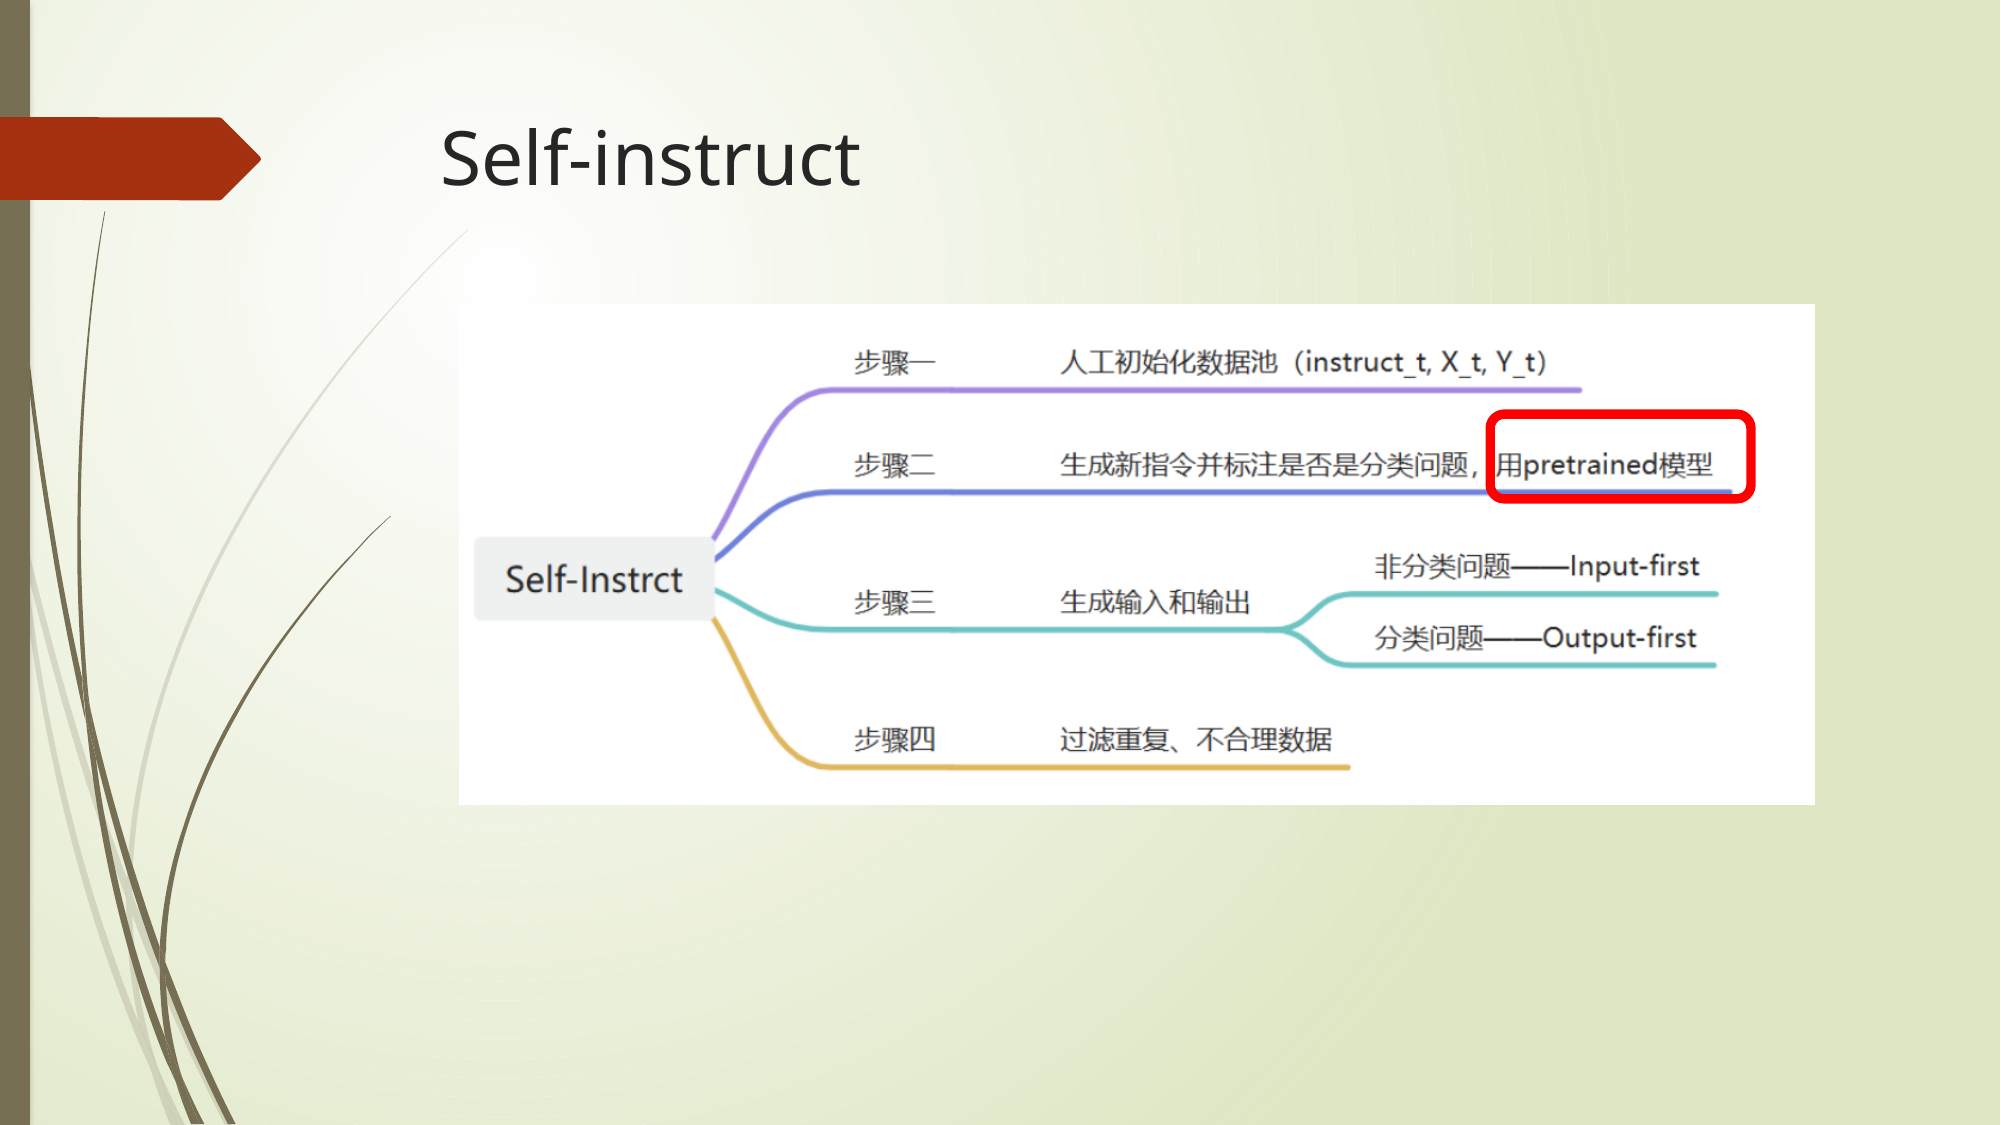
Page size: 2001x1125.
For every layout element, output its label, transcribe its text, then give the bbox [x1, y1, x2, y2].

title Self-instruct [425, 102, 1888, 313]
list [459, 303, 1815, 806]
